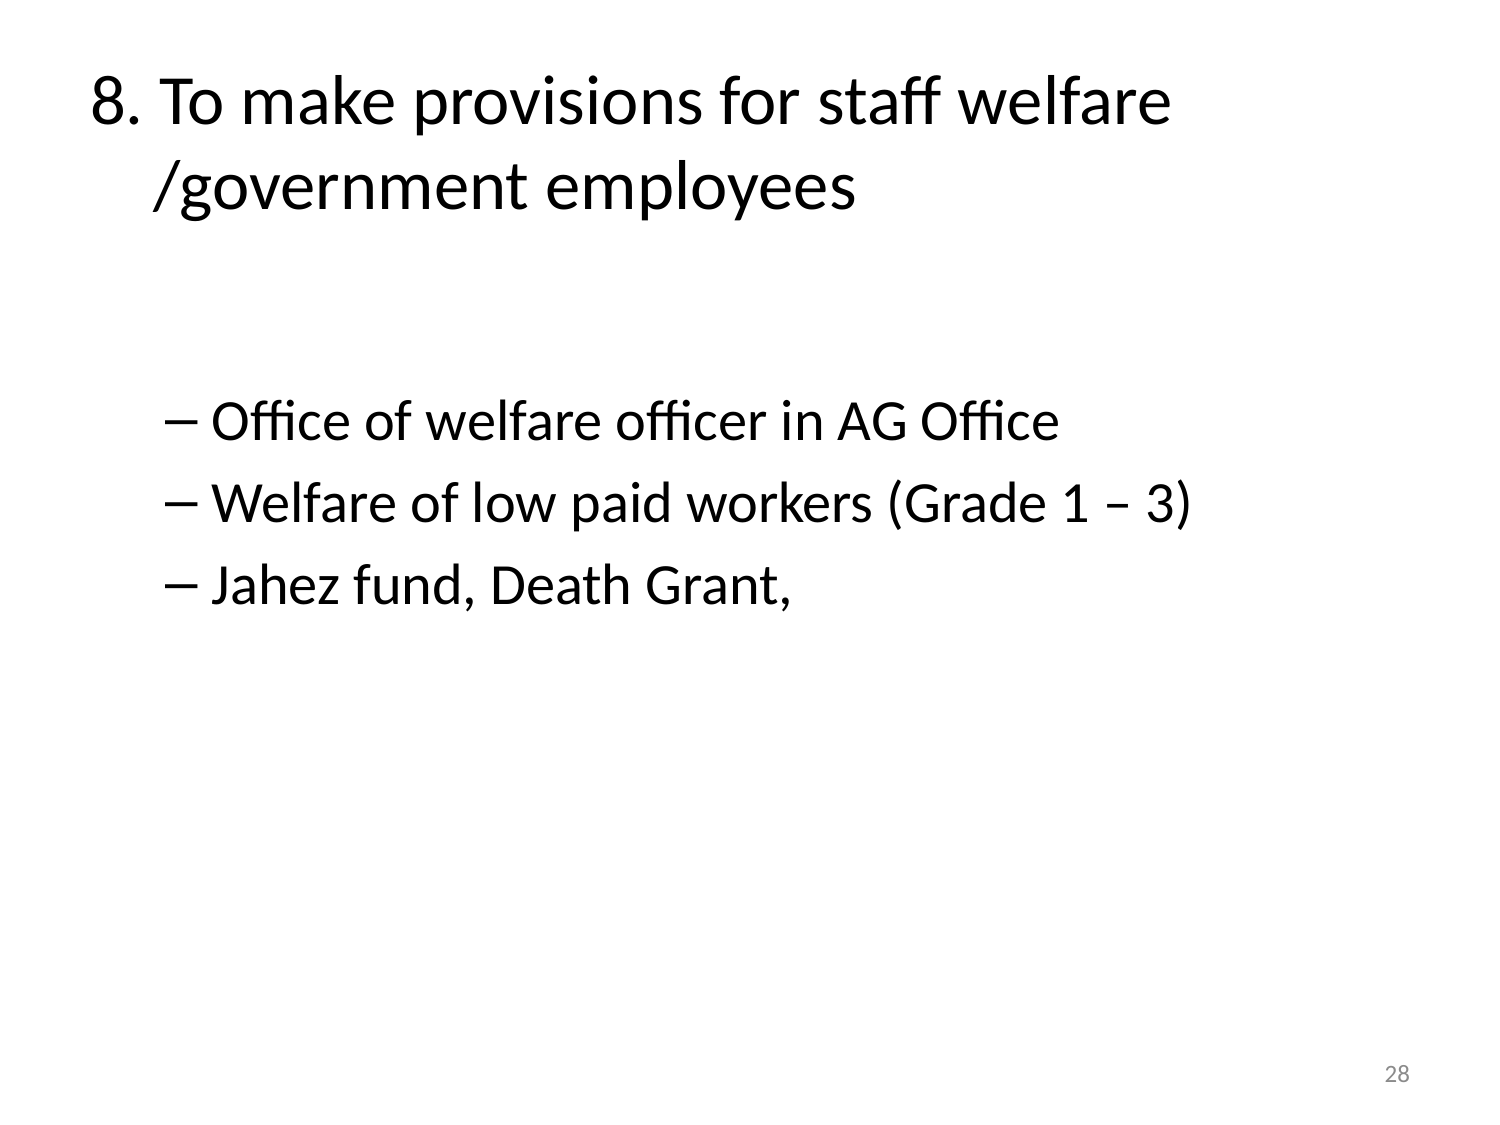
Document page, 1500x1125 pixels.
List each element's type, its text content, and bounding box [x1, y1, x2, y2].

title 8. To make provisions for staff welfare /government employees [75, 45, 1425, 233]
list Office of welfare officer in AG Office Welfare of low paid workers (Grade 1 – 3) Jahez fund, Death Grant, [75, 375, 1425, 1005]
slide_number 28 [1074, 1042, 1425, 1103]
